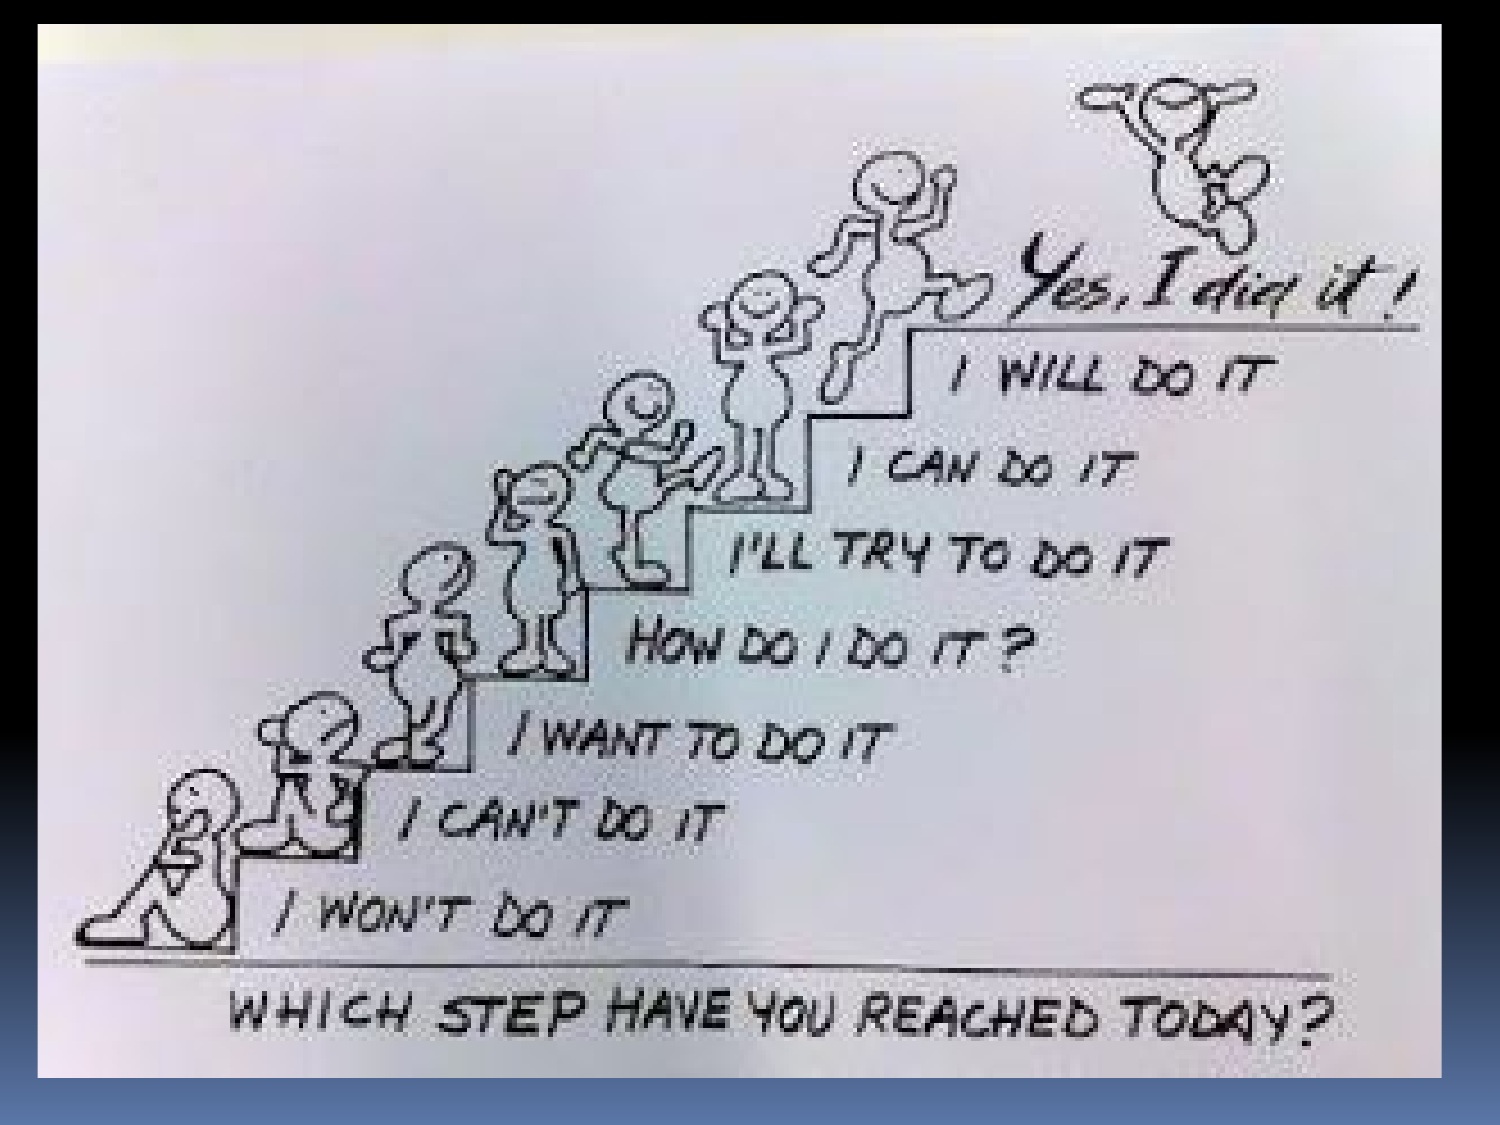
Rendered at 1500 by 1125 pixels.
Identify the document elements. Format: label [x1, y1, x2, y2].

picture [37, 24, 1443, 1079]
